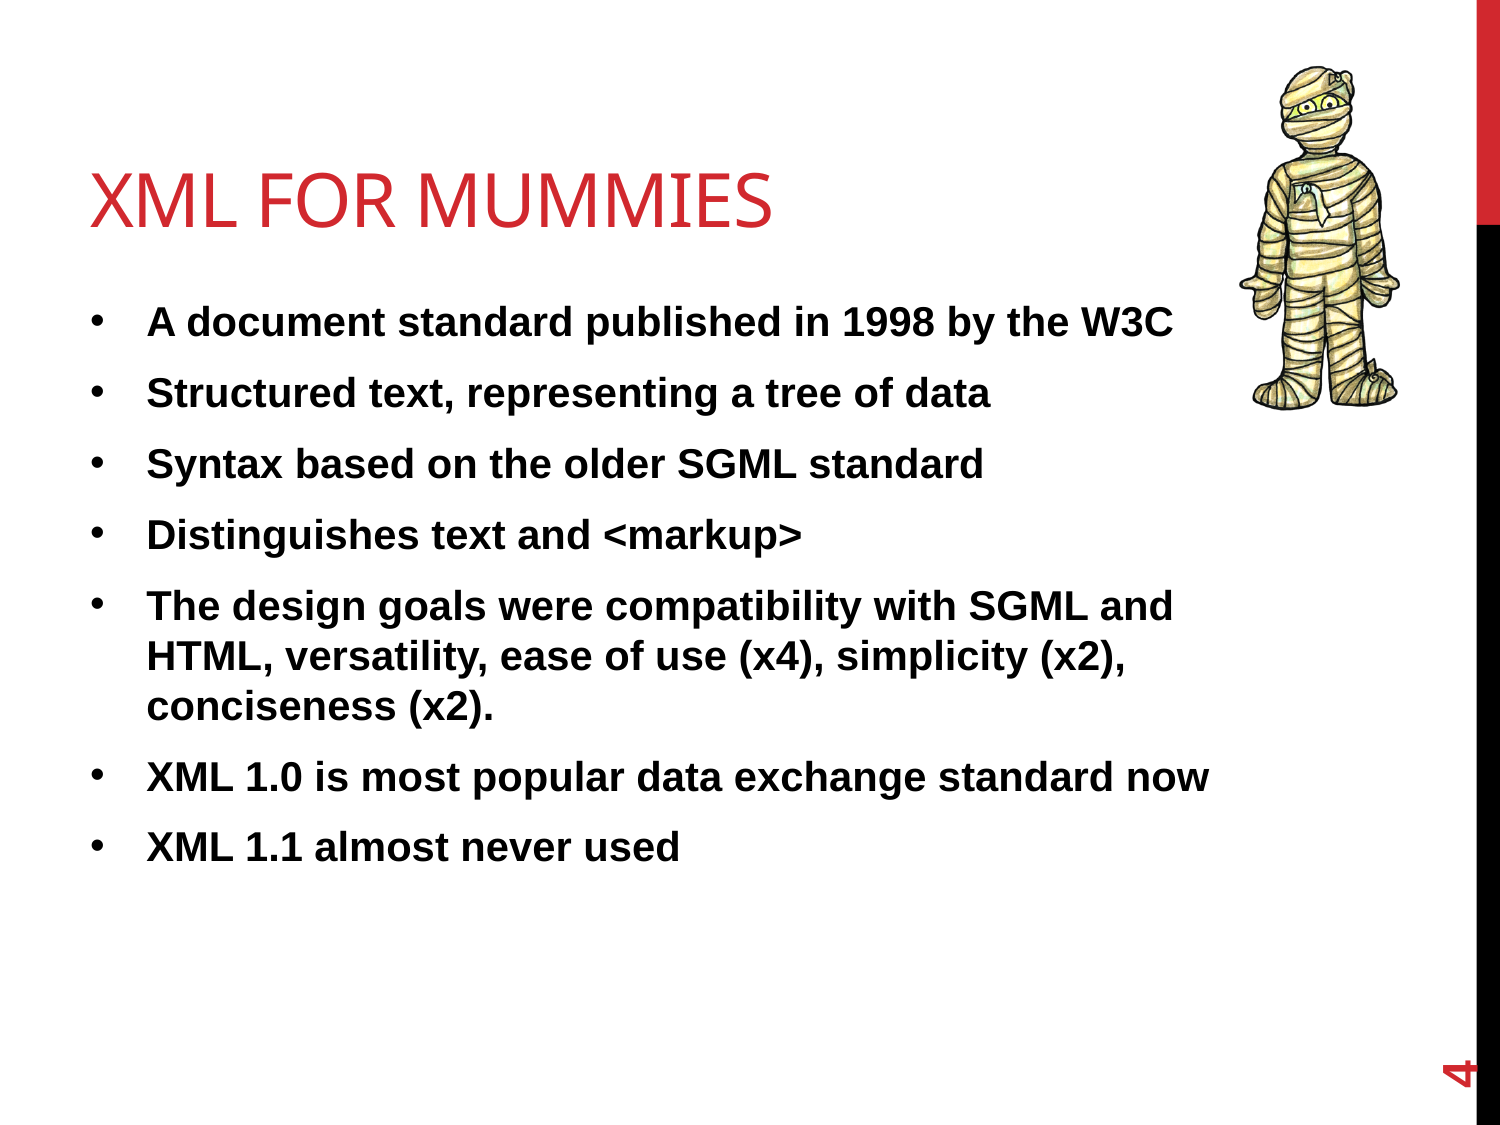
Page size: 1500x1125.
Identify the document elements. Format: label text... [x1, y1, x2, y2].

title XML for Mummies [75, 25, 1025, 250]
list A document standard published in 1998 by the W3C Structured text, representing a tree of data Syntax based on the older SGML standard Distinguishes text and <markup> The design goals were compatibility with SGML and HTML, versatility, ease of use (x4), simplicity (x2), conciseness (x2). XML 1.0 is most popular data exchange standard now XML 1.1 almost never used [75, 287, 1325, 1005]
picture [1236, 61, 1403, 414]
slide_number 4 [1427, 887, 1488, 1104]
